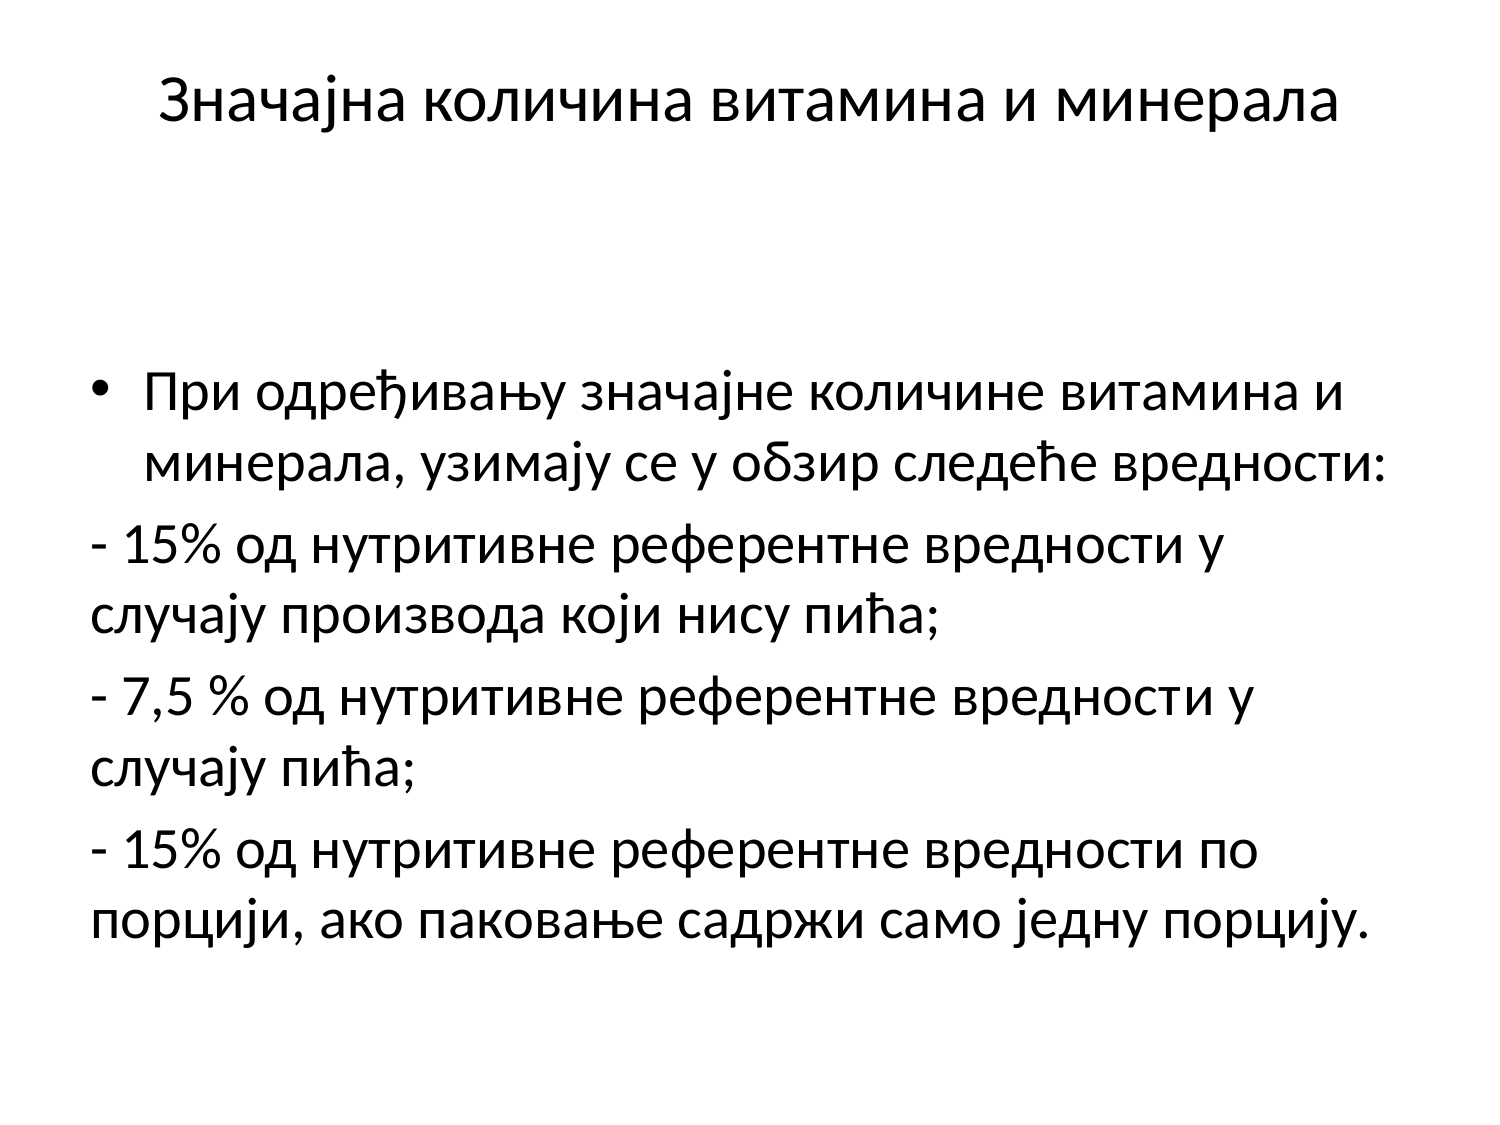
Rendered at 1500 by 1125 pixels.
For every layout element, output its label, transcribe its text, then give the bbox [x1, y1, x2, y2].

list При одређивању значајне количине витамина и минерала, узимају се у обзир следеће вредности: - 15% од нутритивне референтне вредности у случају производа који нису пића; - 7,5 % од нутритивне референтне вредности у случају пића; - 15% од нутритивне референтне вредности по порцији, ако паковање садржи само једну порцију. [75, 262, 1425, 1005]
title Значајна количина витамина и минерала [75, 45, 1425, 233]
